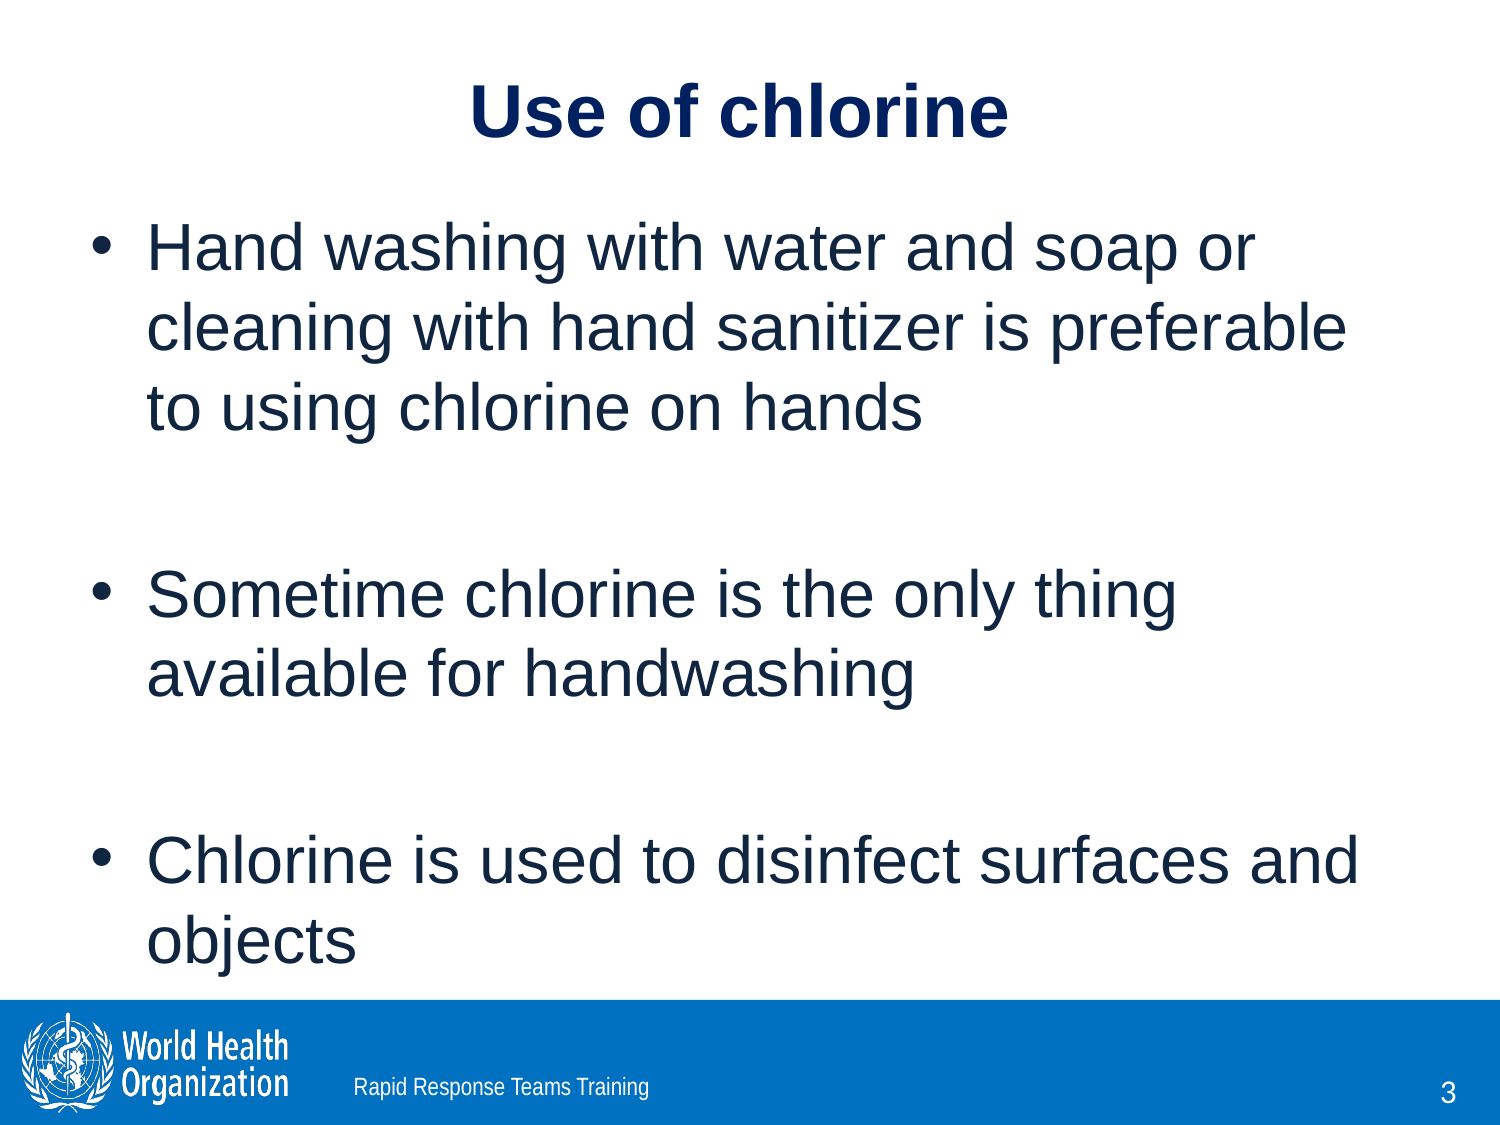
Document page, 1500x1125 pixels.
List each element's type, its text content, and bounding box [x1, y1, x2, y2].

picture [21, 1012, 288, 1113]
title Use of chlorine [75, 14, 1426, 196]
list Hand washing with water and soap or cleaning with hand sanitizer is preferable to using chlorine on hands Sometime chlorine is the only thing available for handwashing Chlorine is used to disinfect surfaces and objects [75, 196, 1426, 858]
